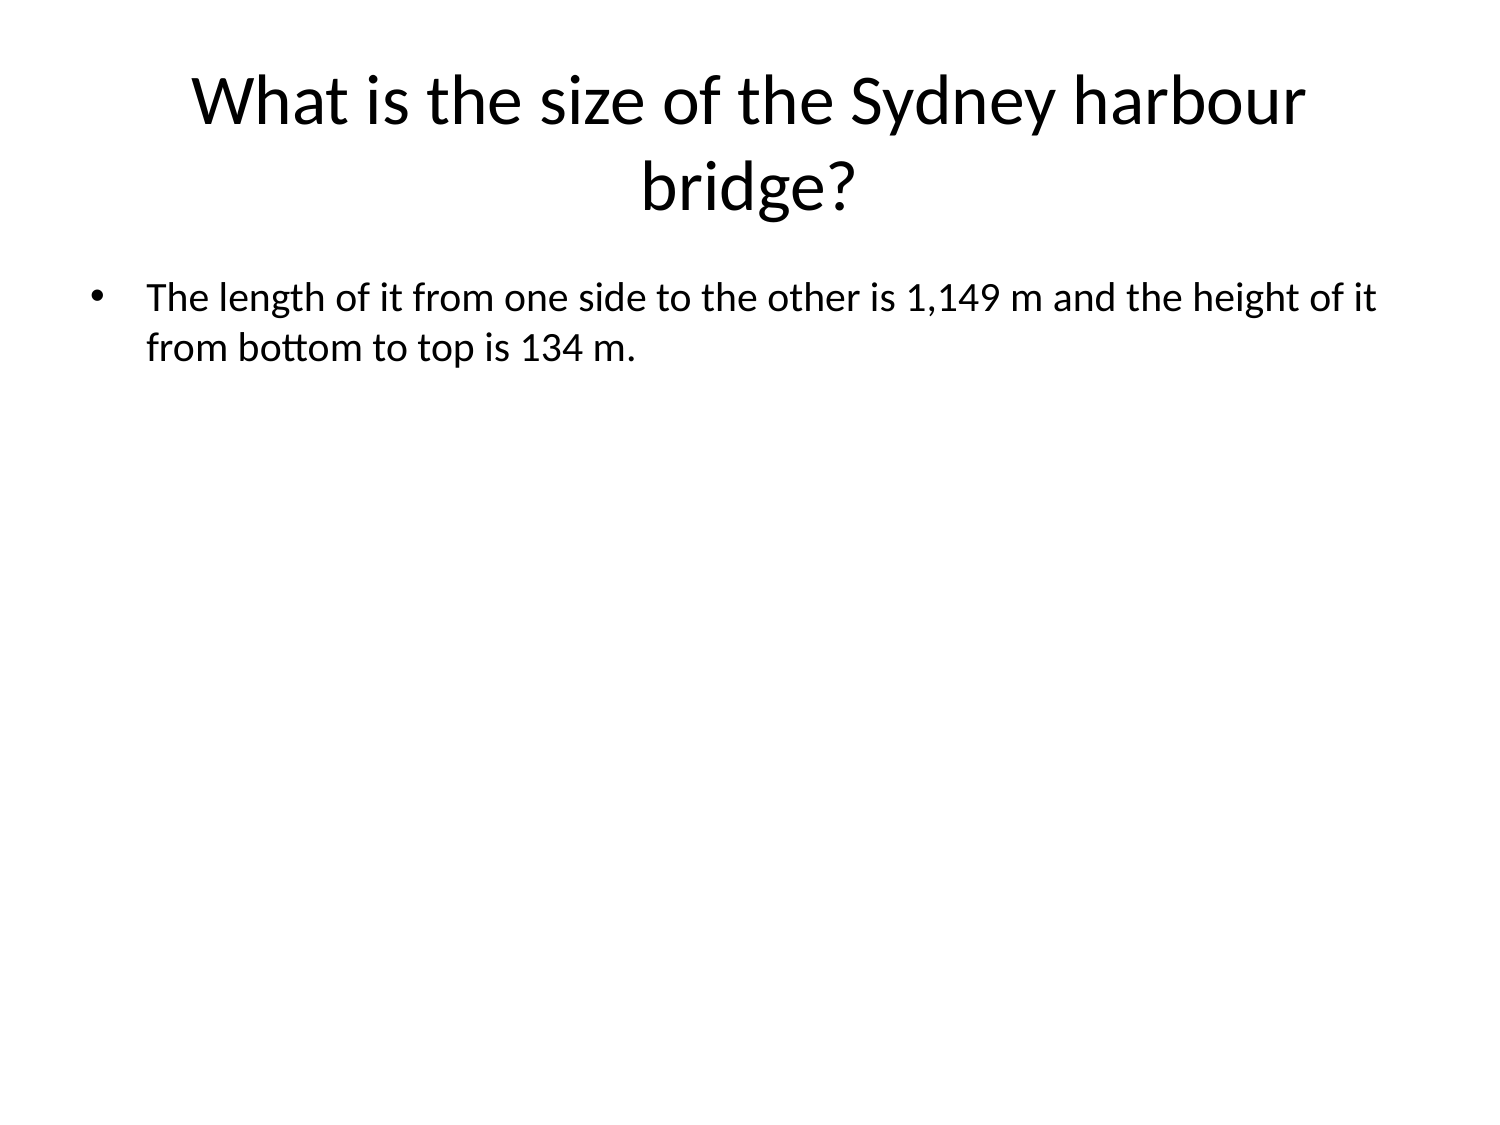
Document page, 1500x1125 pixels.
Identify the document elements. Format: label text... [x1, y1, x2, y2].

list The length of it from one side to the other is 1,149 m and the height of it from bottom to top is 134 m. [75, 262, 1425, 1005]
title What is the size of the Sydney harbour bridge? [75, 45, 1425, 233]
